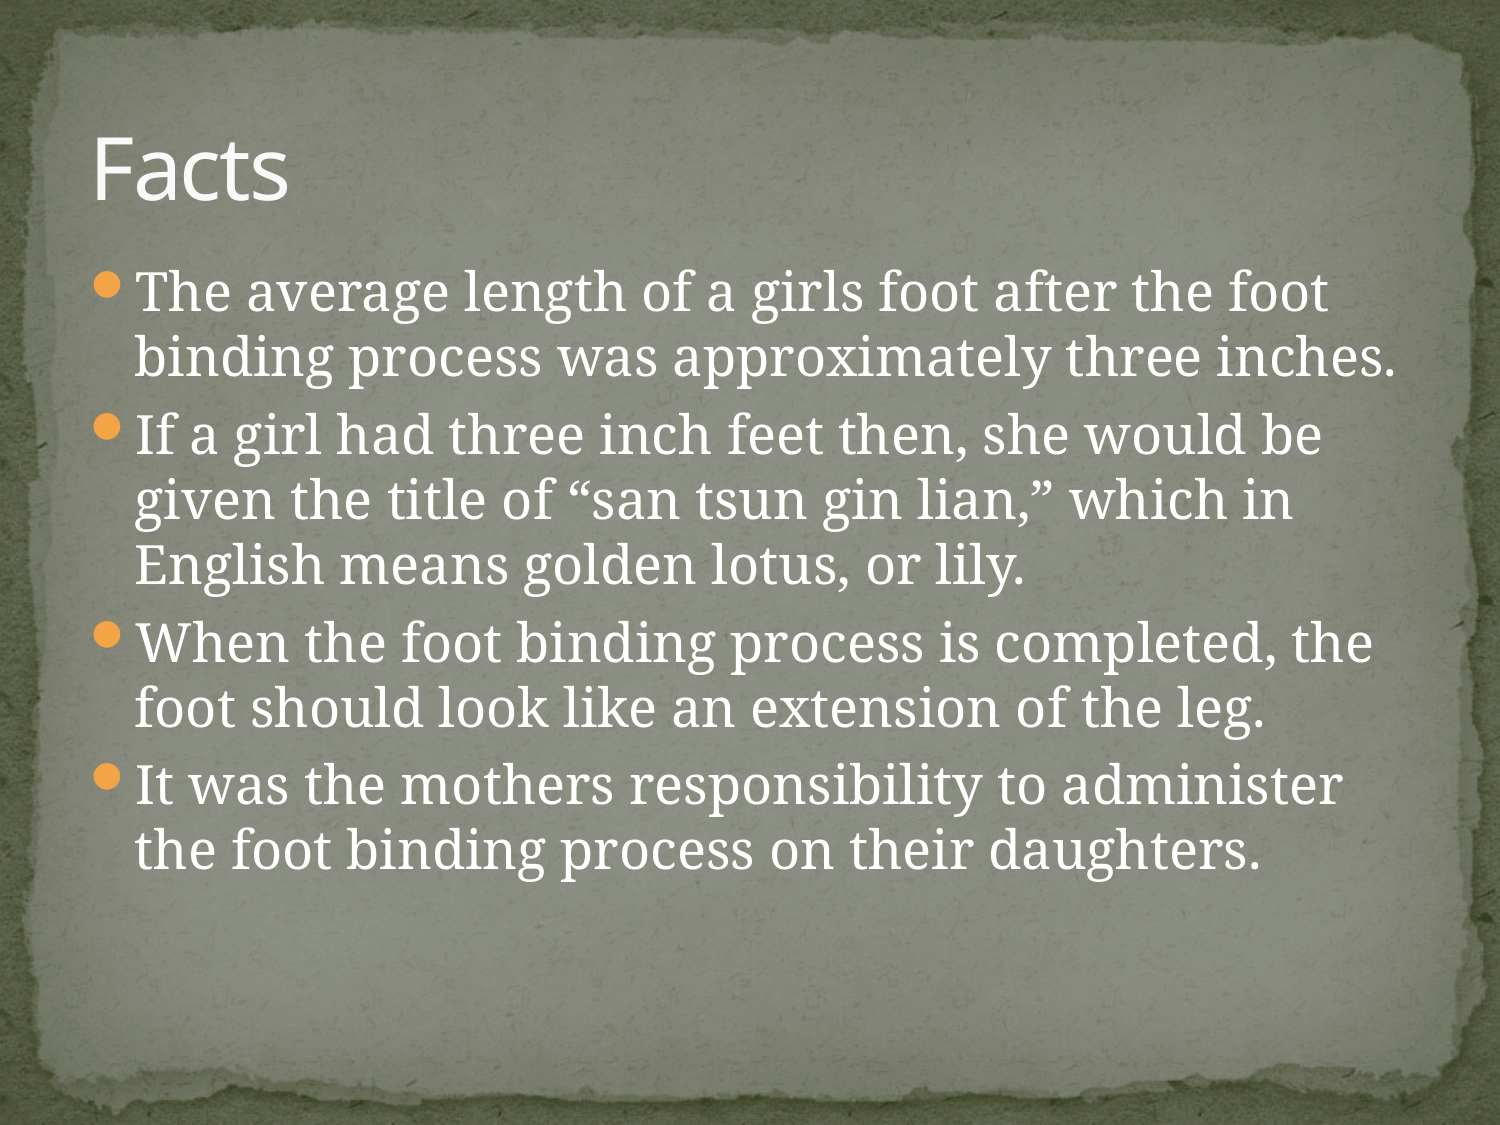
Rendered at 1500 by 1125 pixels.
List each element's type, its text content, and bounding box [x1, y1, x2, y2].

title Facts [74, 24, 1425, 225]
list The average length of a girls foot after the foot binding process was approximately three inches. If a girl had three inch feet then, she would be given the title of “san tsun gin lian,” which in English means golden lotus, or lily. When the foot binding process is completed, the foot should look like an extension of the leg. It was the mothers responsibility to administer the foot binding process on their daughters. [75, 249, 1425, 1000]
